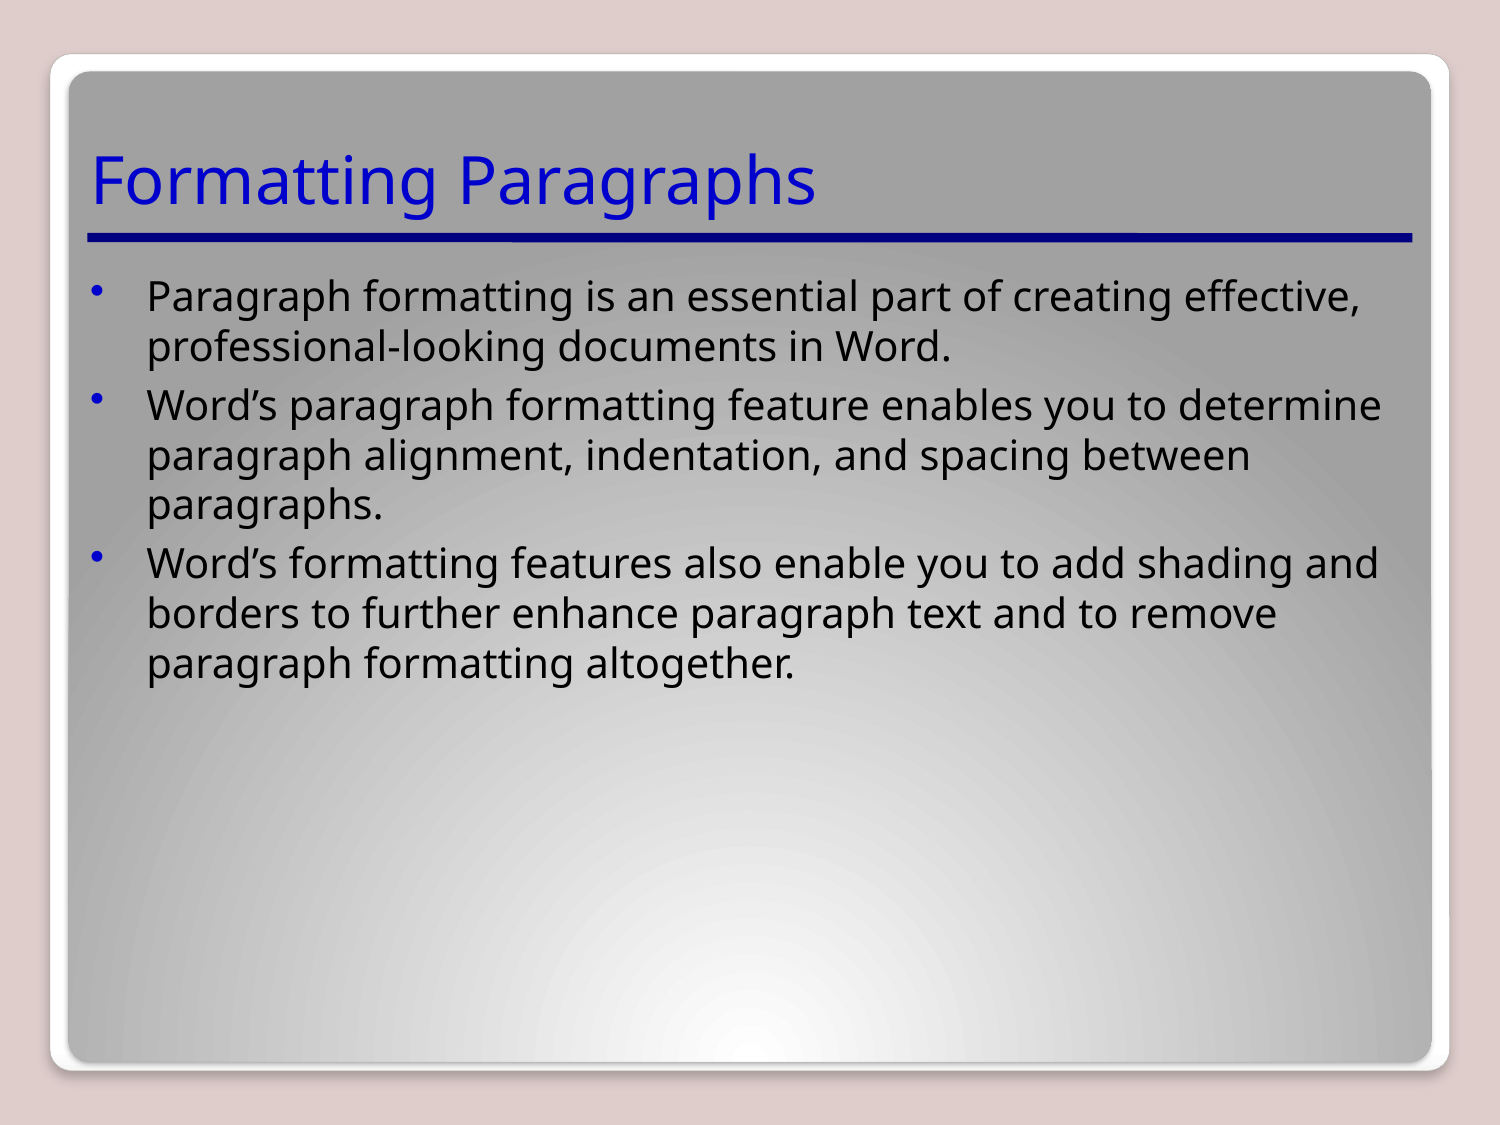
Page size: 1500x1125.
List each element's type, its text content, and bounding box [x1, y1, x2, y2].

title Formatting Paragraphs [74, 74, 1426, 226]
list Paragraph formatting is an essential part of creating effective, professional-looking documents in Word. Word’s paragraph formatting feature enables you to determine paragraph alignment, indentation, and spacing between paragraphs. Word’s formatting features also enable you to add shading and borders to further enhance paragraph text and to remove paragraph formatting altogether. [75, 262, 1425, 1063]
